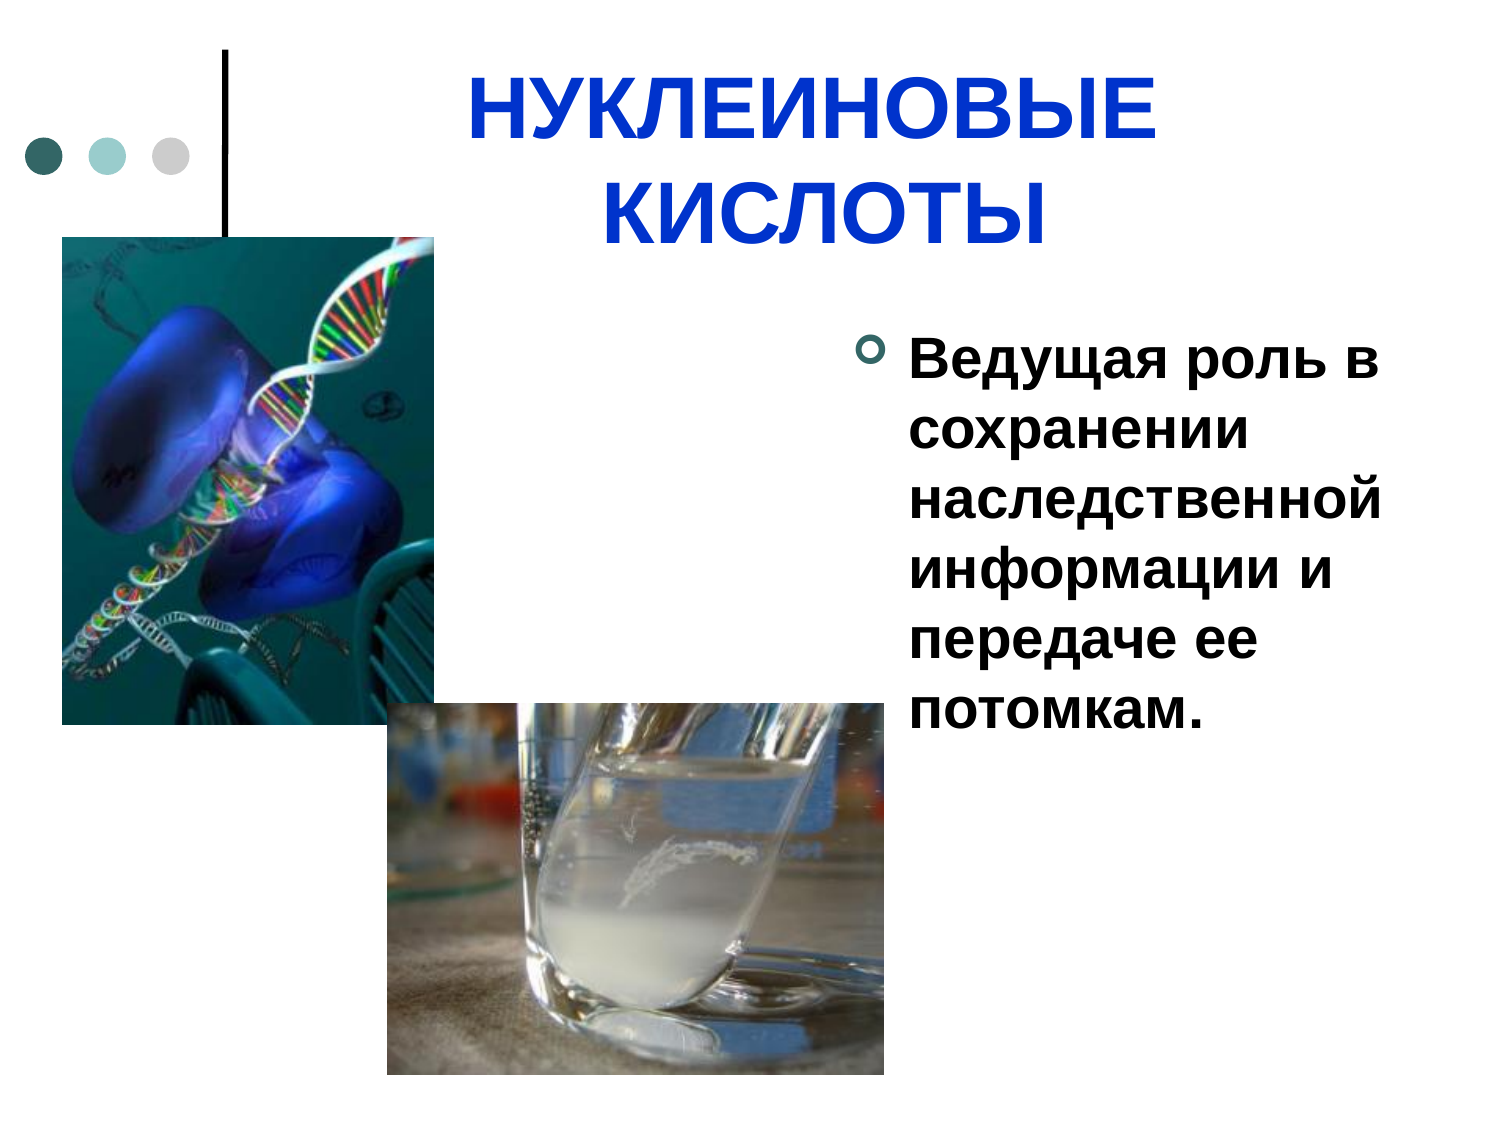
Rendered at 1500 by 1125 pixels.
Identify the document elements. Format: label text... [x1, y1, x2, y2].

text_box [62, 237, 434, 725]
text_box НУКЛЕИНОВЫЕ КИСЛОТЫ [249, 31, 1400, 282]
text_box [387, 702, 884, 1075]
text_box Ведущая роль в сохранении наследственной информации и передаче ее потомкам. [837, 312, 1400, 988]
